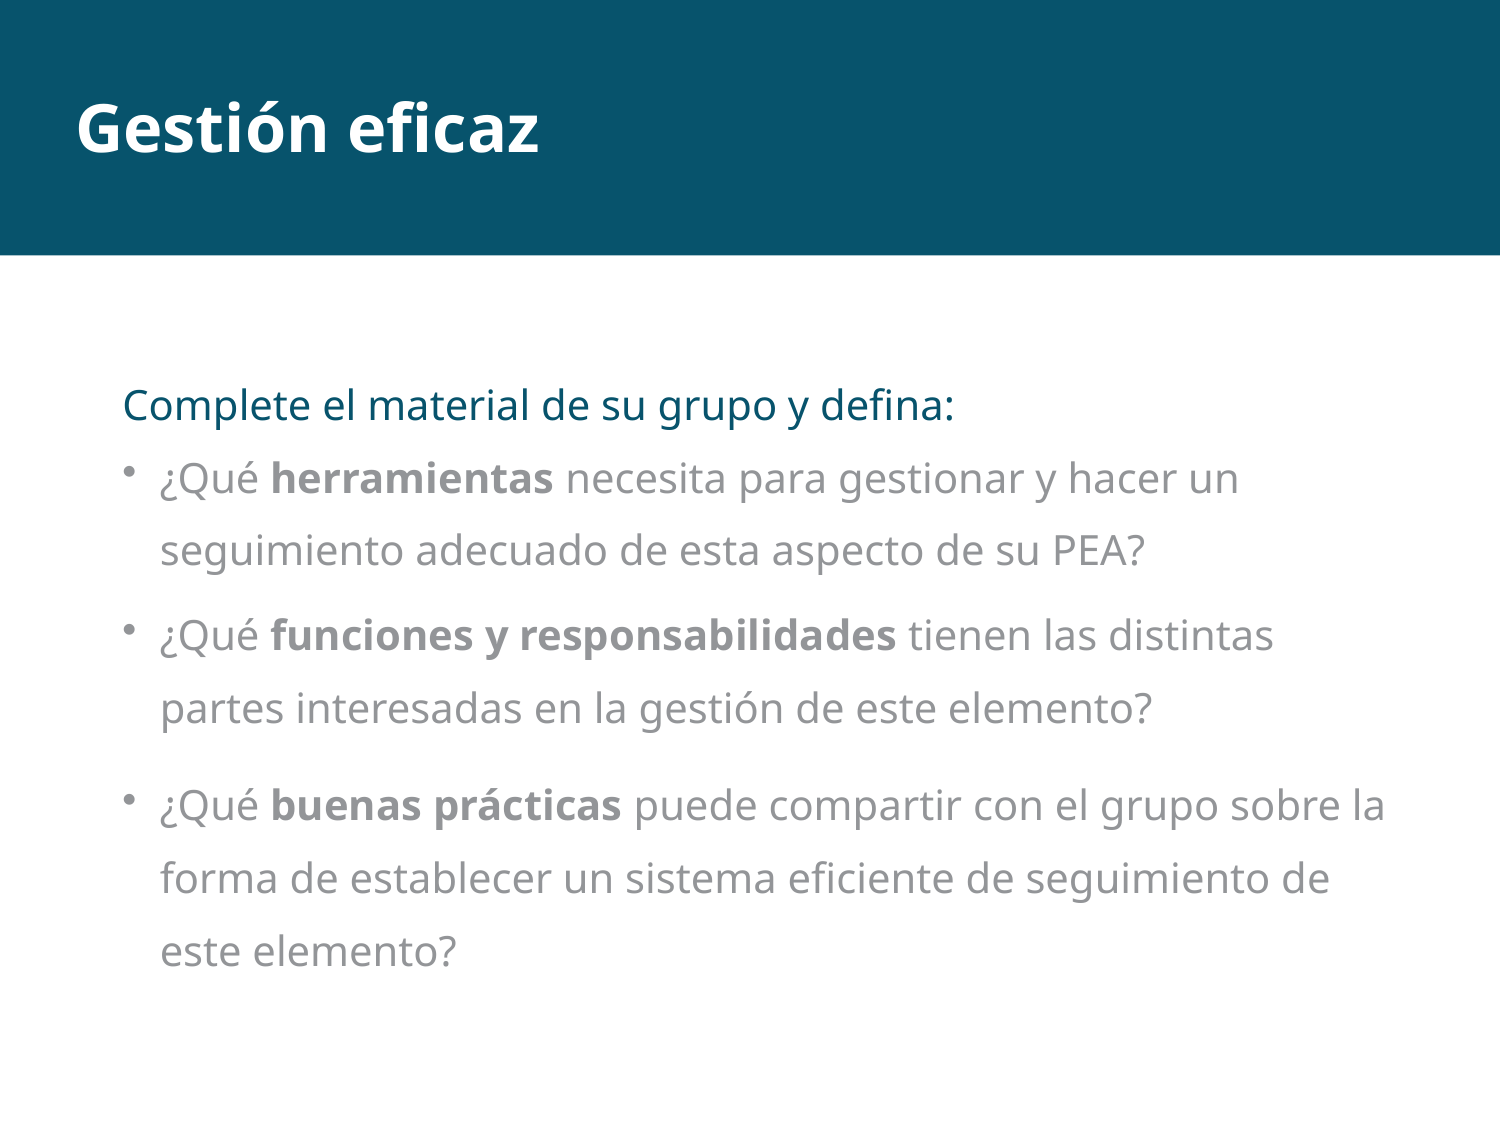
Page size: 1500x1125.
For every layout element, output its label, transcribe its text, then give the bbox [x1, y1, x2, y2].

title Gestión eficaz [72, 83, 747, 274]
text_box Complete el material de su grupo y defina: ¿Qué herramientas necesita para gestionar y hacer un seguimiento adecuado de esta aspecto de su PEA? ¿Qué funciones y responsabilidades tienen las distintas partes interesadas en la gestión de este elemento? ¿Qué buenas prácticas puede compartir con el grupo sobre la forma de establecer un sistema eficiente de seguimiento de este elemento? [120, 354, 1391, 975]
